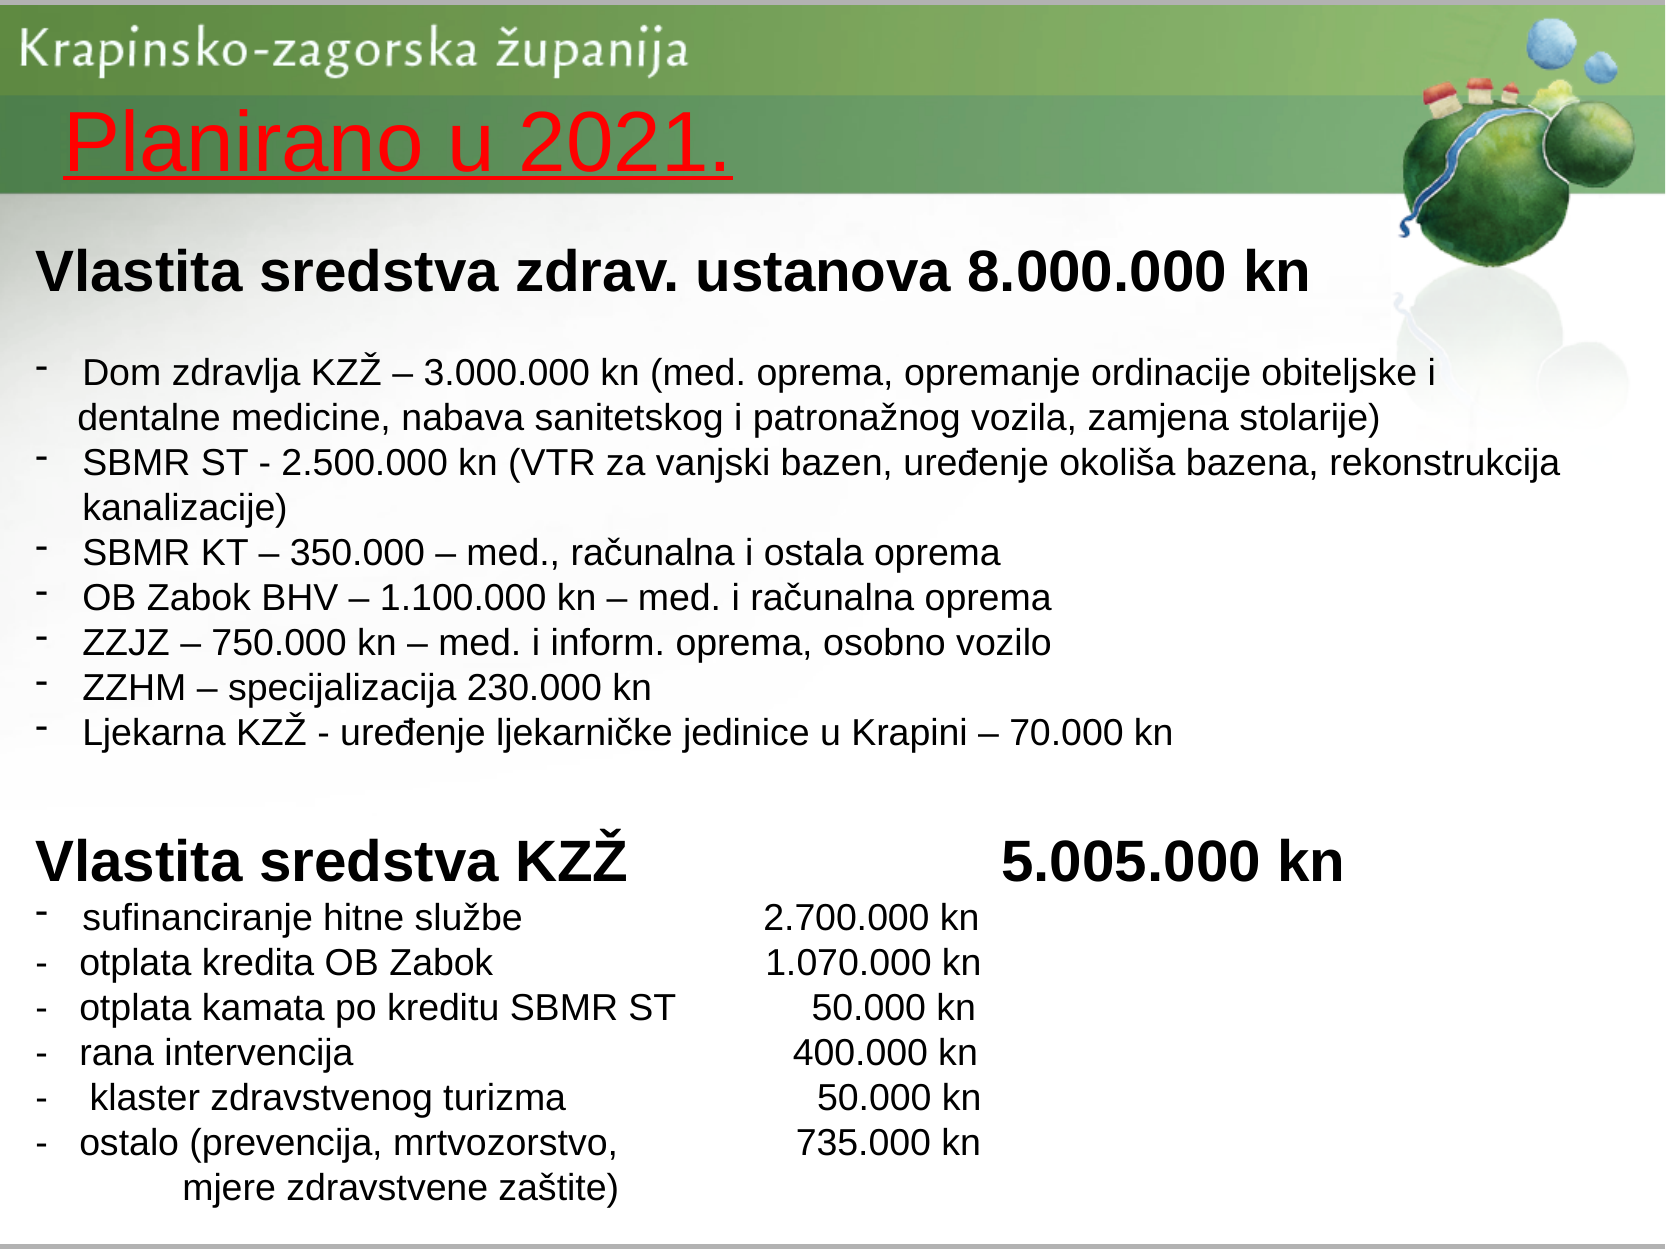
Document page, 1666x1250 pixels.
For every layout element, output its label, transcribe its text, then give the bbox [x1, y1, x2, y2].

text_box Vlastita sredstva zdrav. ustanova 8.000.000 kn Dom zdravlja KZŽ – 3.000.000 kn (med. oprema, opremanje ordinacije obiteljske i dentalne medicine, nabava sanitetskog i patronažnog vozila, zamjena stolarije) SBMR ST - 2.500.000 kn (VTR za vanjski bazen, uređenje okoliša bazena, rekonstrukcija kanalizacije) SBMR KT – 350.000 – med., računalna i ostala oprema OB Zabok BHV – 1.100.000 kn – med. i računalna oprema ZZJZ – 750.000 kn – med. i inform. oprema, osobno vozilo ZZHM – specijalizacija 230.000 kn Ljekarna KZŽ - uređenje ljekarničke jedinice u Krapini – 70.000 kn Vlastita sredstva KZŽ 5.005.000 kn sufinanciranje hitne službe 2.700.000 kn - otplata kredita OB Zabok 1.070.000 kn - otplata kamata po kreditu SBMR ST 50.000 kn - rana intervencija 400.000 kn - klaster zdravstvenog turizma 50.000 kn - ostalo (prevencija, mrtvozorstvo, 735.000 kn mjere zdravstvene zaštite) [20, 226, 1579, 1250]
title Planirano u 2021. [48, 71, 1453, 226]
picture [0, 5, 1666, 1244]
